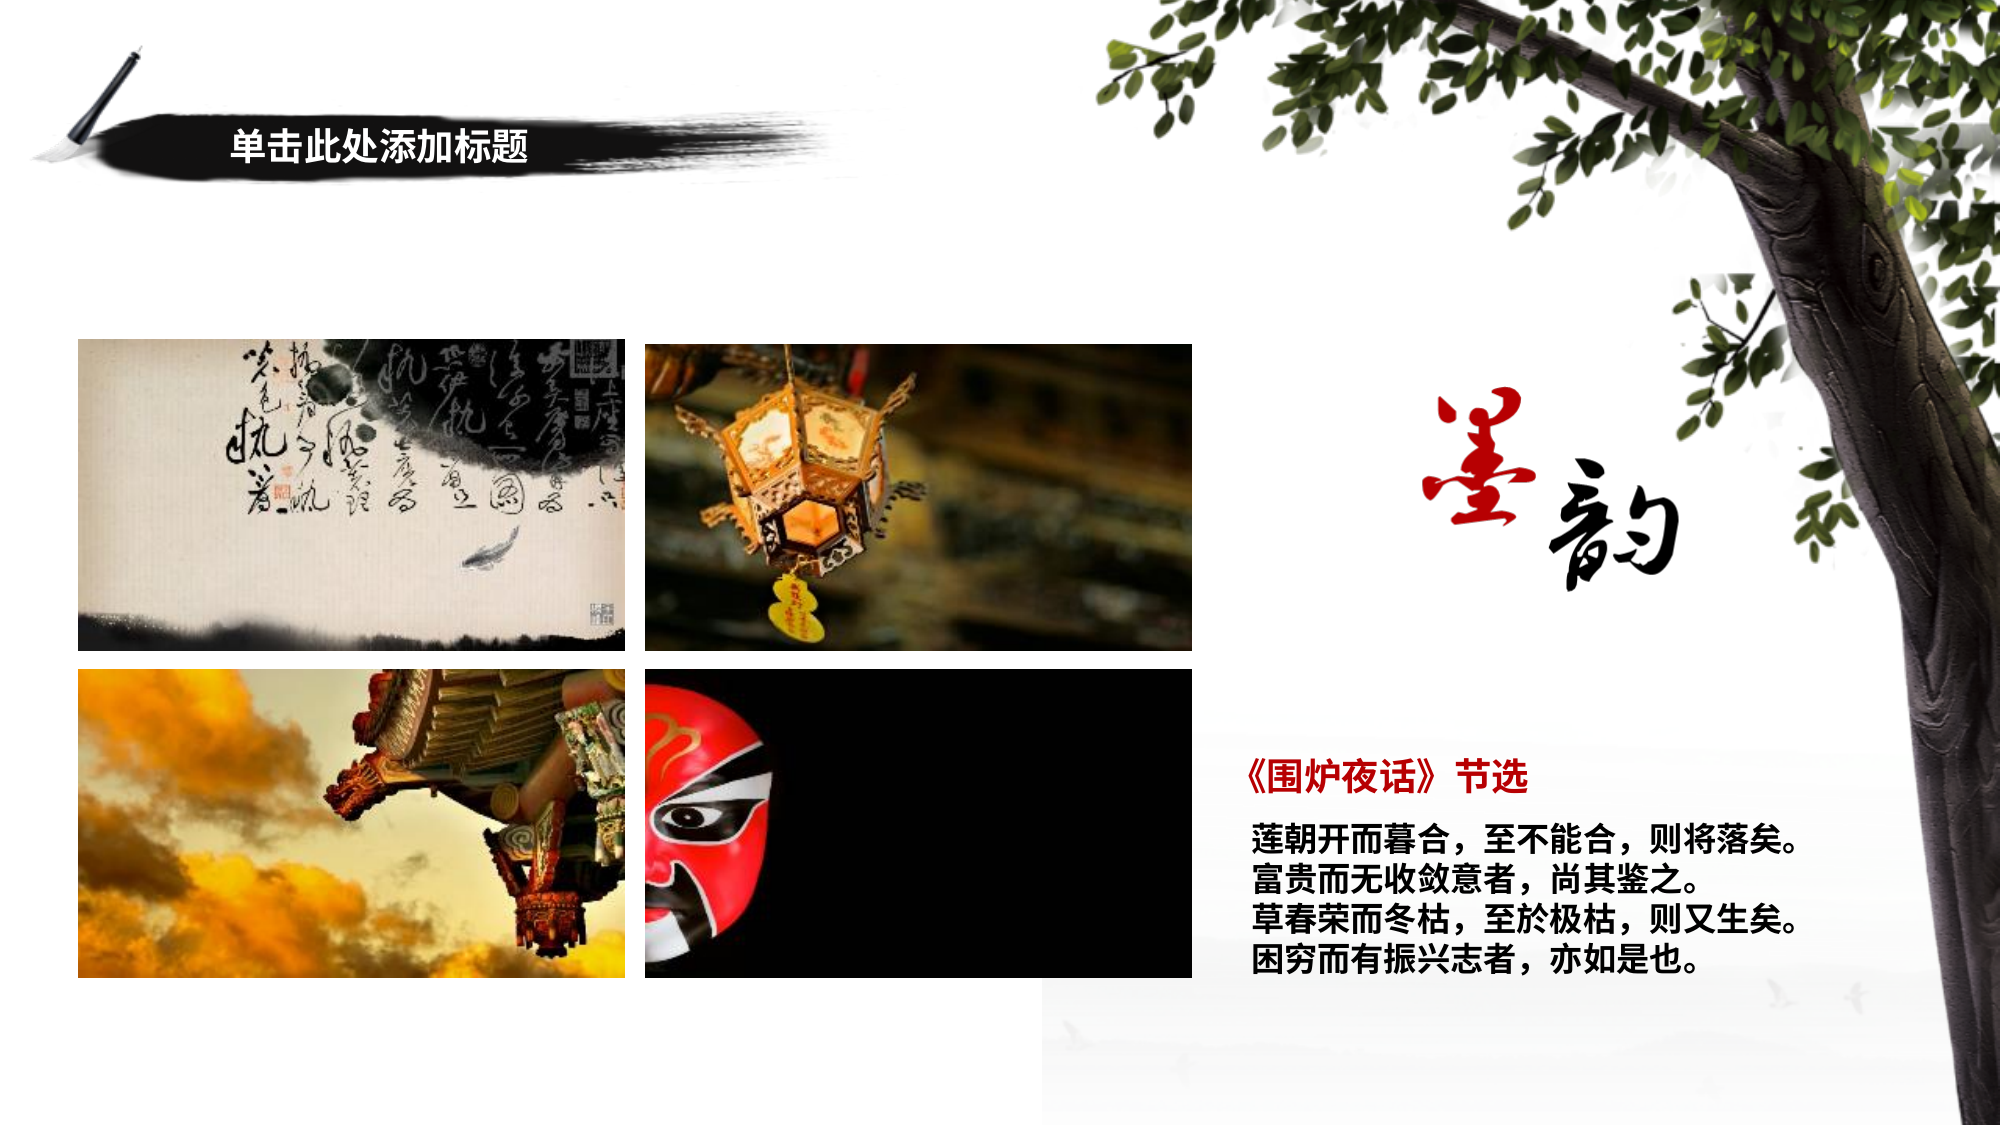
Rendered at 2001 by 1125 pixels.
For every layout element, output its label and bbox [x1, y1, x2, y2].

picture [78, 669, 625, 978]
text_box [1214, 746, 2000, 988]
text_box [24, 35, 906, 194]
picture [644, 0, 2000, 1125]
picture [78, 339, 625, 651]
